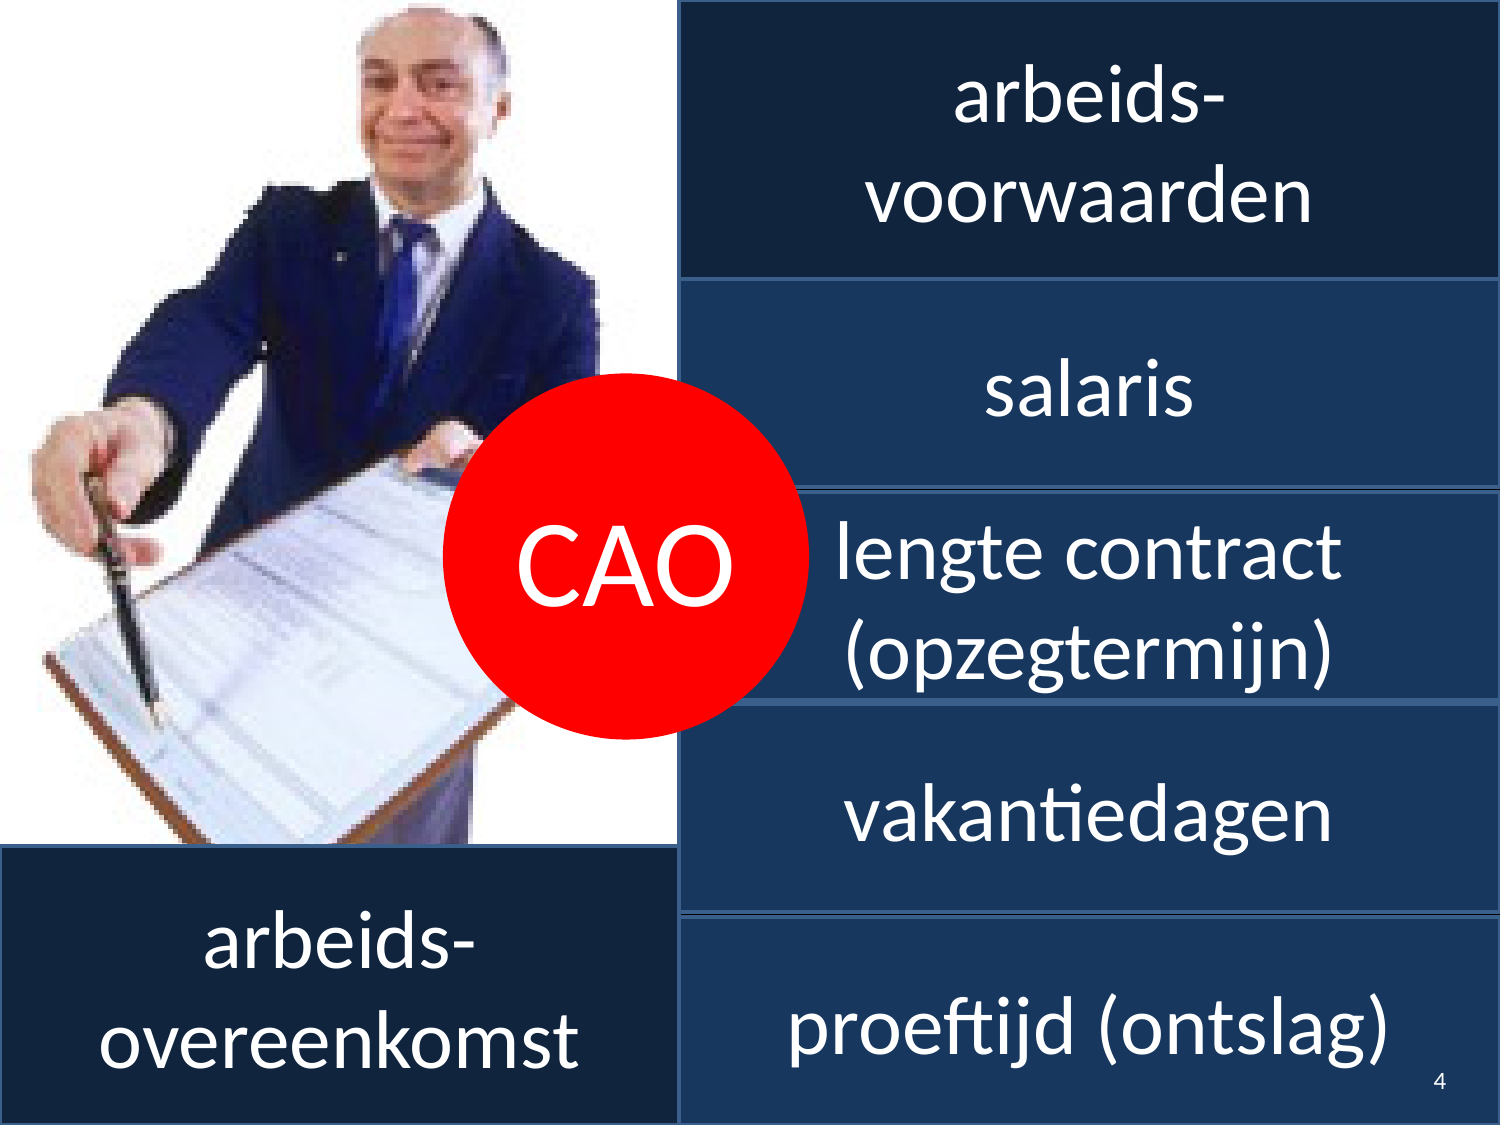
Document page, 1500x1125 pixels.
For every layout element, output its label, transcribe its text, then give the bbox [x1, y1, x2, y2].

picture [0, 0, 680, 1125]
slide_number 4 [1380, 1034, 1500, 1125]
text_box arbeids- voorwaarden [680, 0, 1500, 281]
text_box salaris [683, 281, 1500, 489]
text_box CAO [683, 380, 812, 733]
text_box lengte contract (opzegtermijn) [742, 490, 1500, 702]
text_box vakantiedagen [683, 702, 1500, 914]
text_box proeftijd (ontslag) [683, 915, 1500, 1125]
